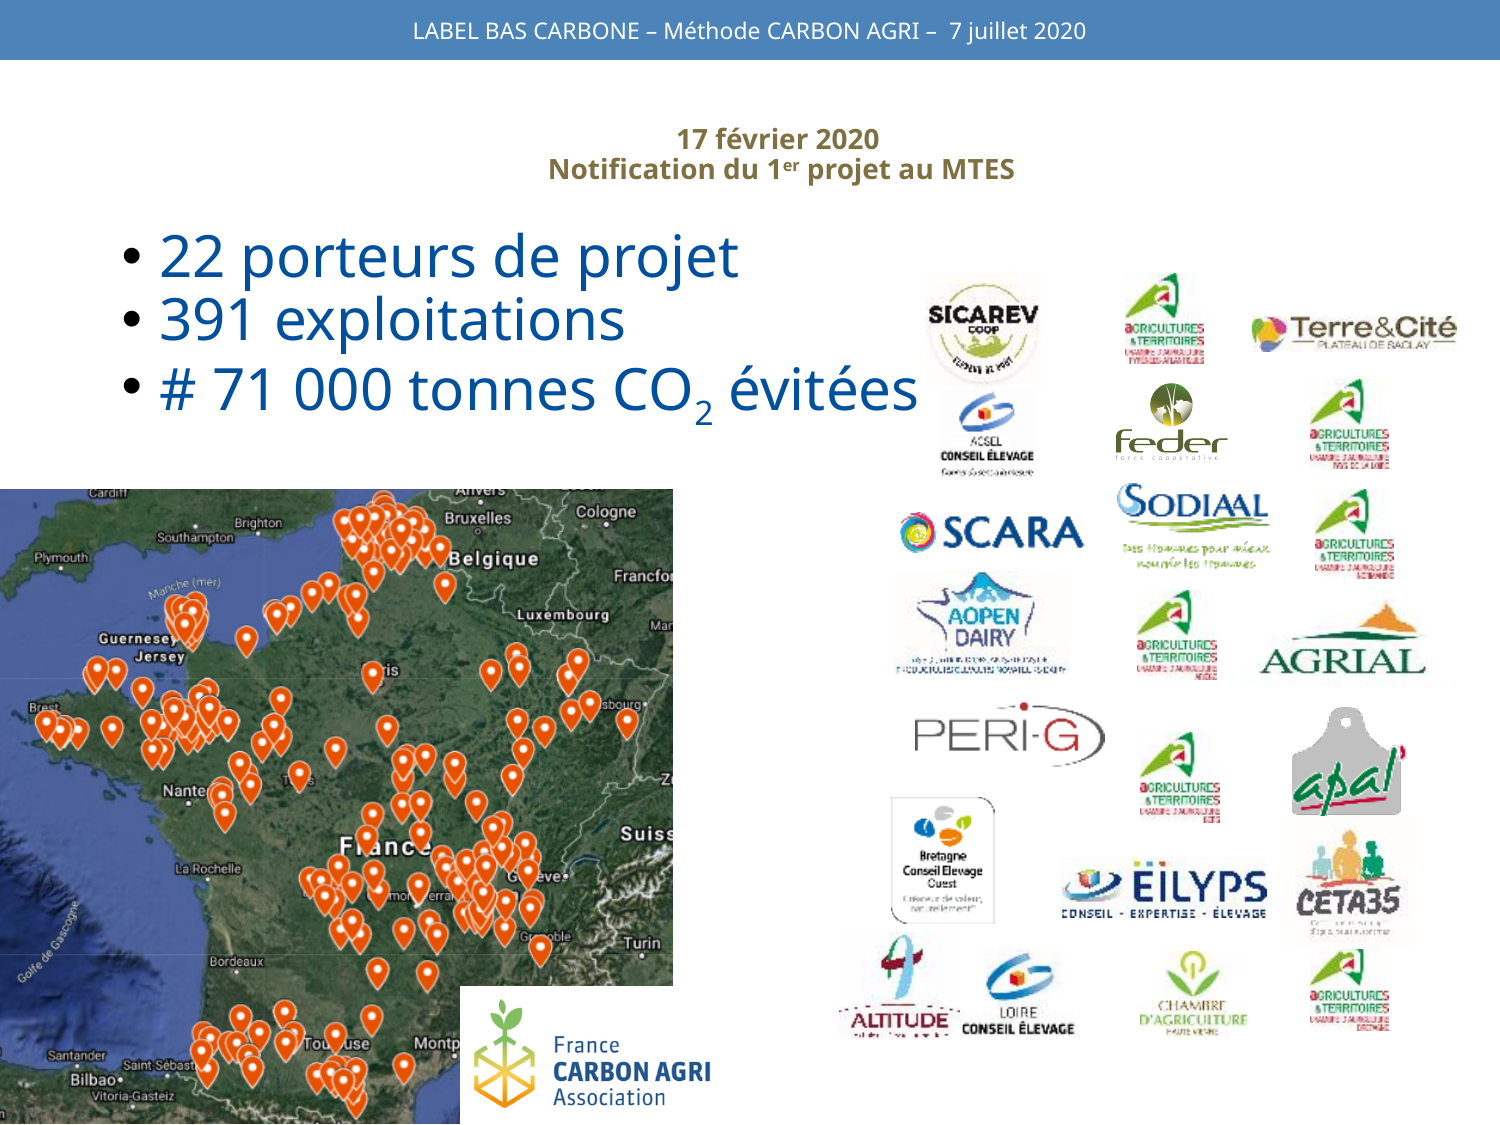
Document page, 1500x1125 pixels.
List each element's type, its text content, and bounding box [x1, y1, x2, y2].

picture [1137, 590, 1217, 680]
picture [1252, 316, 1457, 352]
picture [1140, 732, 1220, 823]
picture [0, 489, 737, 1125]
footer LABEL BAS CARBONE – Méthode CARBON AGRI – 7 juillet 2020 [103, 0, 1397, 60]
picture [891, 797, 995, 924]
picture [1140, 951, 1247, 1037]
picture [1310, 379, 1389, 469]
picture [925, 271, 1043, 486]
picture [1061, 857, 1267, 918]
picture [1112, 379, 1231, 465]
picture [893, 571, 1069, 675]
picture [1102, 471, 1290, 581]
picture [899, 512, 1085, 553]
list 22 porteurs de projet 391 exploitations # 71 000 tonnes CO2 évitées [106, 219, 1457, 963]
picture [1283, 707, 1415, 1031]
picture [1315, 489, 1394, 579]
picture [839, 932, 1078, 1039]
picture [1244, 586, 1443, 686]
picture [915, 698, 1105, 767]
picture [1125, 273, 1204, 364]
title 17 février 2020 Notification du 1er projet au MTES [116, 117, 1447, 219]
